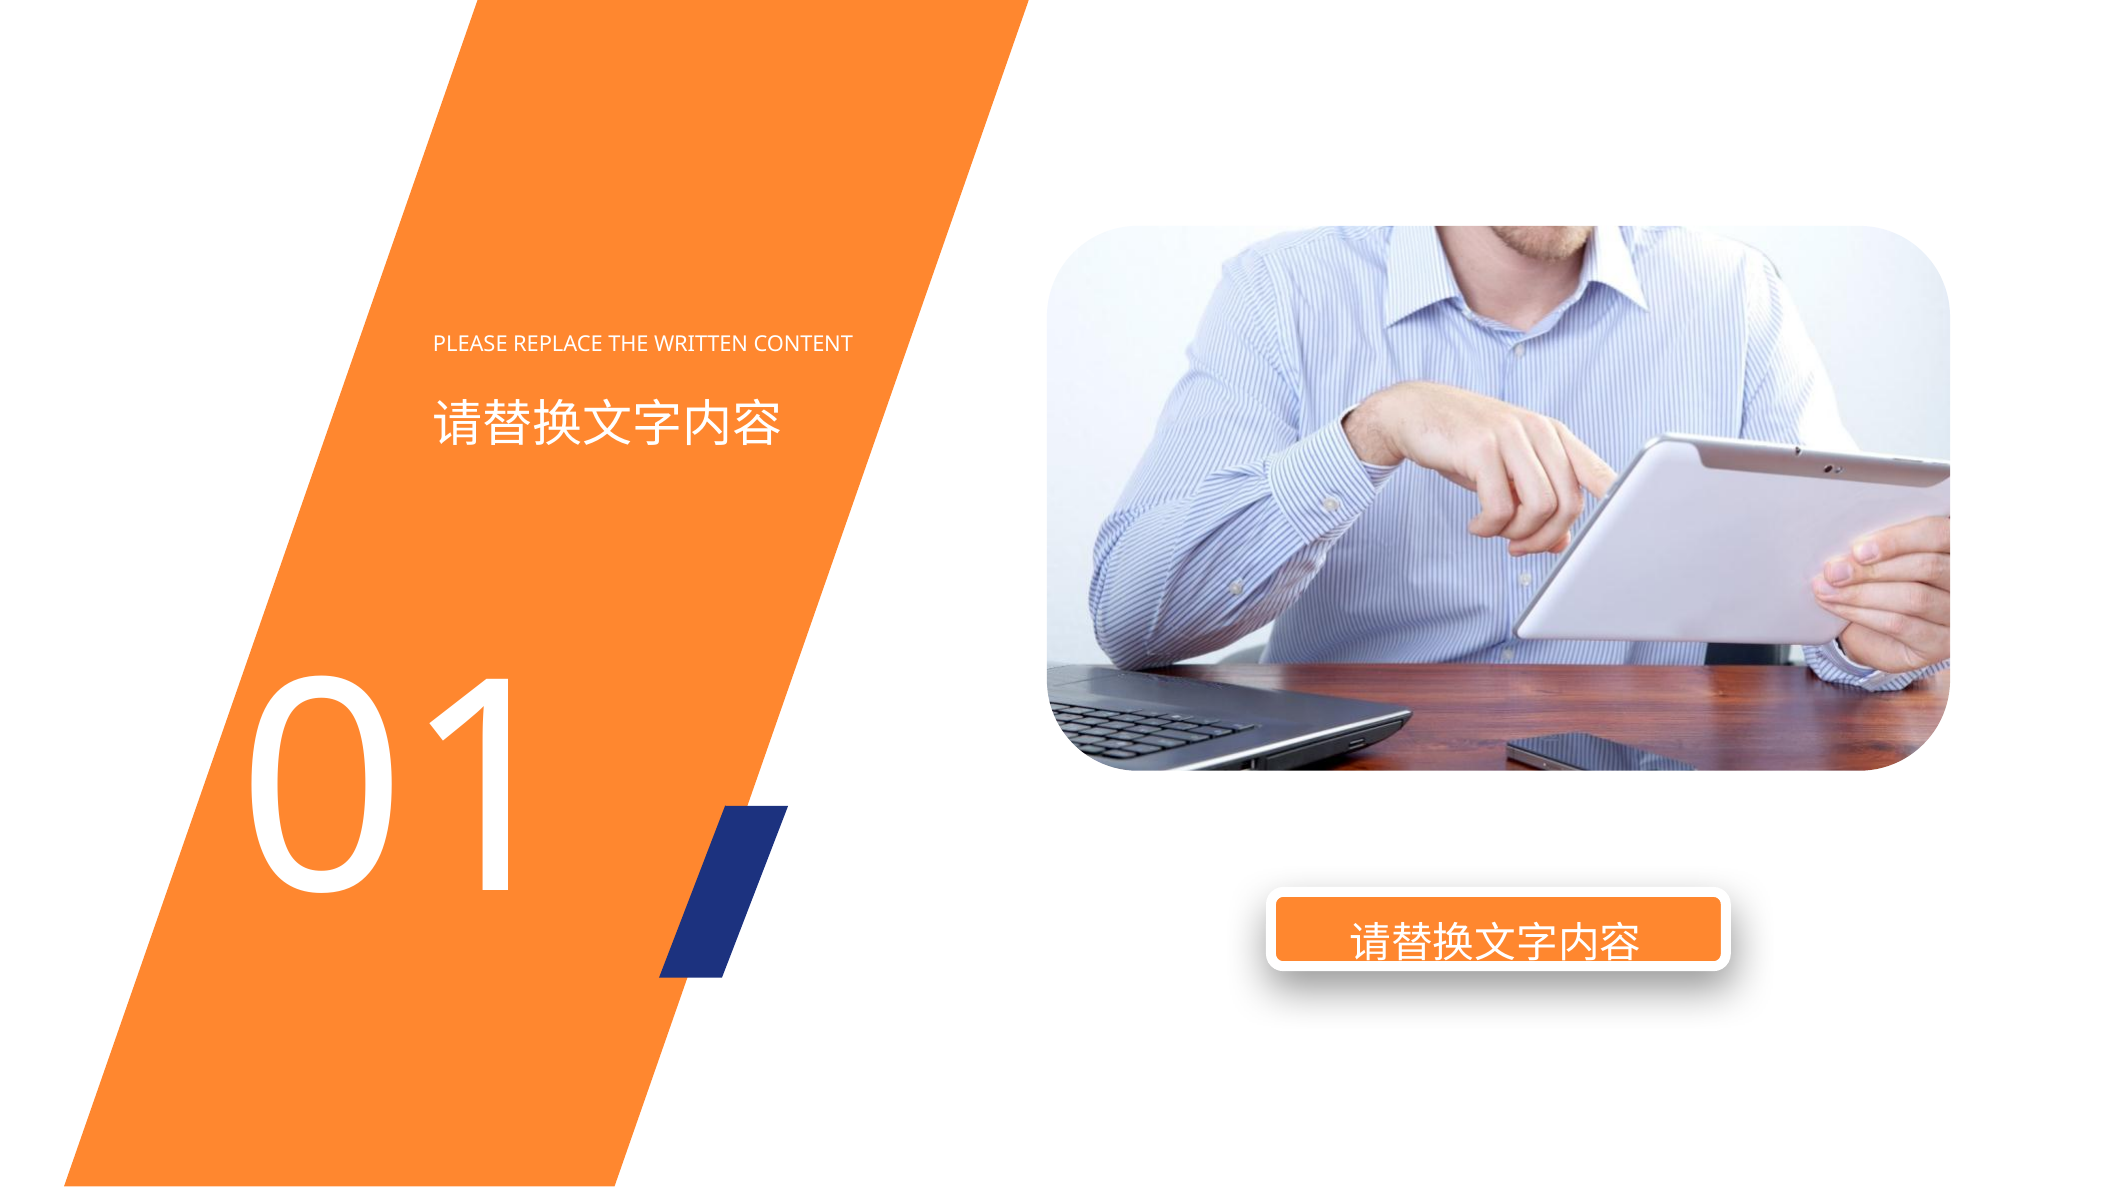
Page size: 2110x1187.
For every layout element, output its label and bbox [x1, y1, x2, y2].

text_box [1270, 883, 1726, 975]
text_box [63, 0, 1029, 1187]
text_box [1045, 224, 1952, 772]
